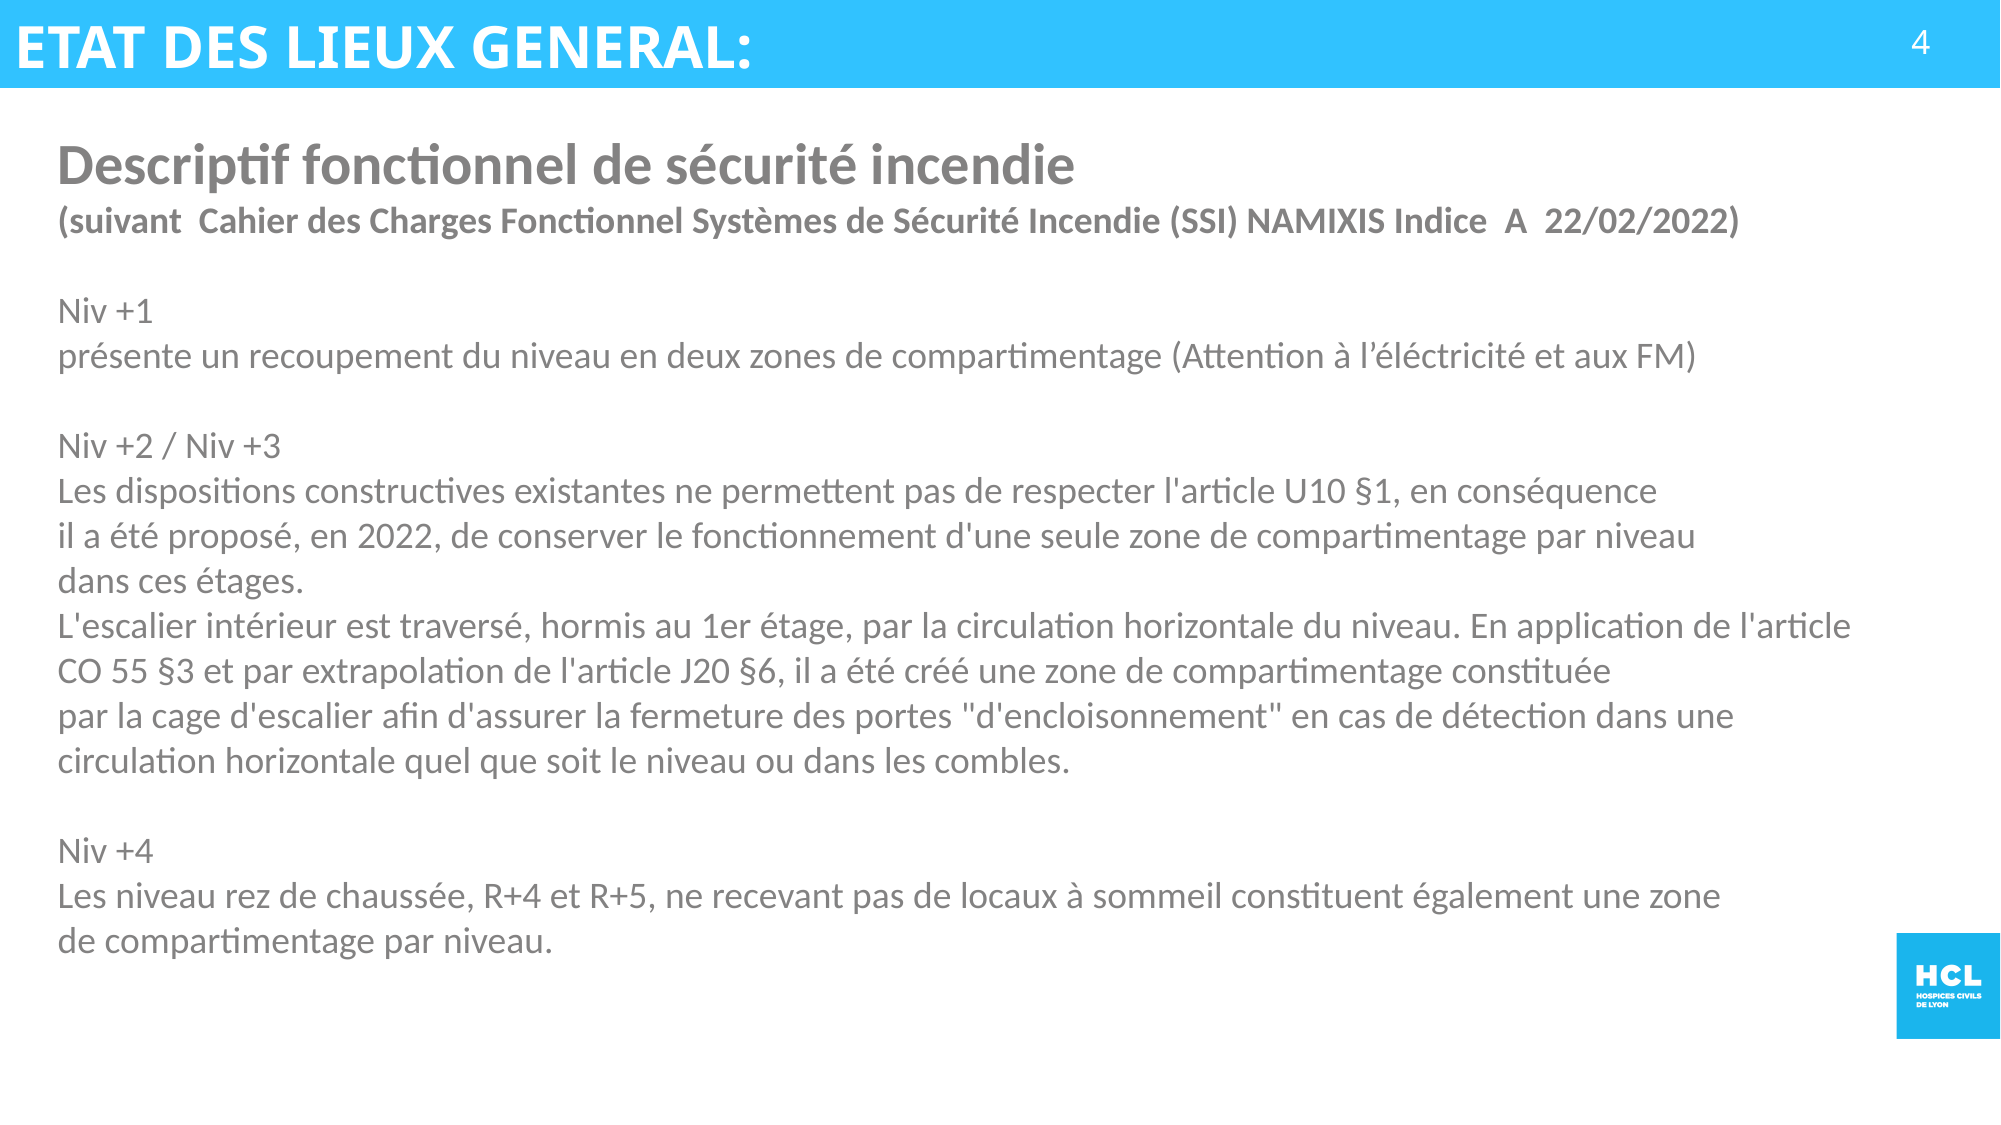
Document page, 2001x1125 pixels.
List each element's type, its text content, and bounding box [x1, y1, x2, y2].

text_box Descriptif fonctionnel de sécurité incendie (suivant Cahier des Charges Fonctionnel Systèmes de Sécurité Incendie (SSI) NAMIXIS Indice A 22/02/2022) Niv +1 présente un recoupement du niveau en deux zones de compartimentage (Attention à l’éléctricité et aux FM) Niv +2 / Niv +3 Les dispositions constructives existantes ne permettent pas de respecter l'article U10 §1, en conséquence il a été proposé, en 2022, de conserver le fonctionnement d'une seule zone de compartimentage par niveau dans ces étages. L'escalier intérieur est traversé, hormis au 1er étage, par la circulation horizontale du niveau. En application de l'article CO 55 §3 et par extrapolation de l'article J20 §6, il a été créé une zone de compartimentage constituée par la cage d'escalier afin d'assurer la fermeture des portes "d'encloisonnement" en cas de détection dans une circulation horizontale quel que soit le niveau ou dans les combles. Niv +4 Les niveau rez de chaussée, R+4 et R+5, ne recevant pas de locaux à sommeil constituent également une zone de compartimentage par niveau. [42, 118, 1921, 1014]
slide_number 4 [1896, 0, 1998, 88]
picture [1896, 933, 2001, 1039]
list ETAT DES LIEUX GENERAL: [0, 0, 1896, 88]
